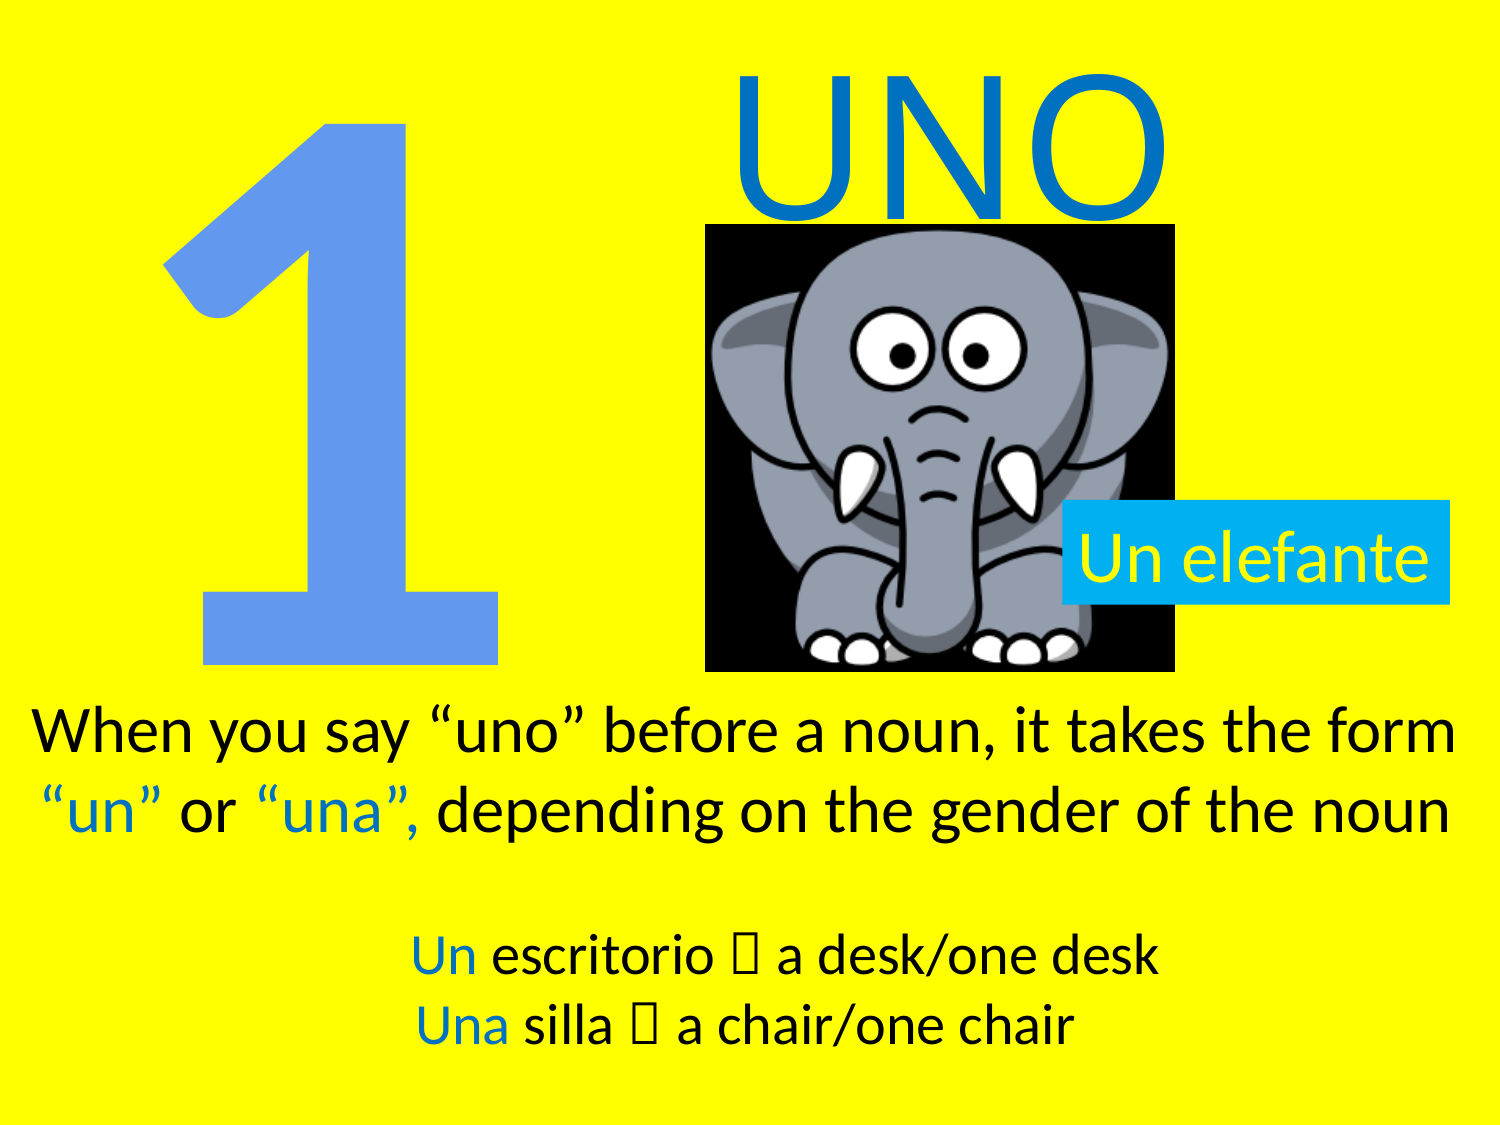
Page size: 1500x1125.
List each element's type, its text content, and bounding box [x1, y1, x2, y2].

picture [705, 224, 1175, 673]
subtitle UNO [546, 12, 1475, 300]
picture [1131, 546, 1159, 581]
text_box 1 [92, 0, 546, 678]
picture [1083, 534, 1119, 582]
text_box Un elefante [1180, 499, 1450, 605]
text_box When you say “uno” before a noun, it takes the form “un” or “una”, depending on the gender of the noun Un escritorio  a desk/one desk Una silla  a chair/one chair [0, 678, 1496, 1124]
